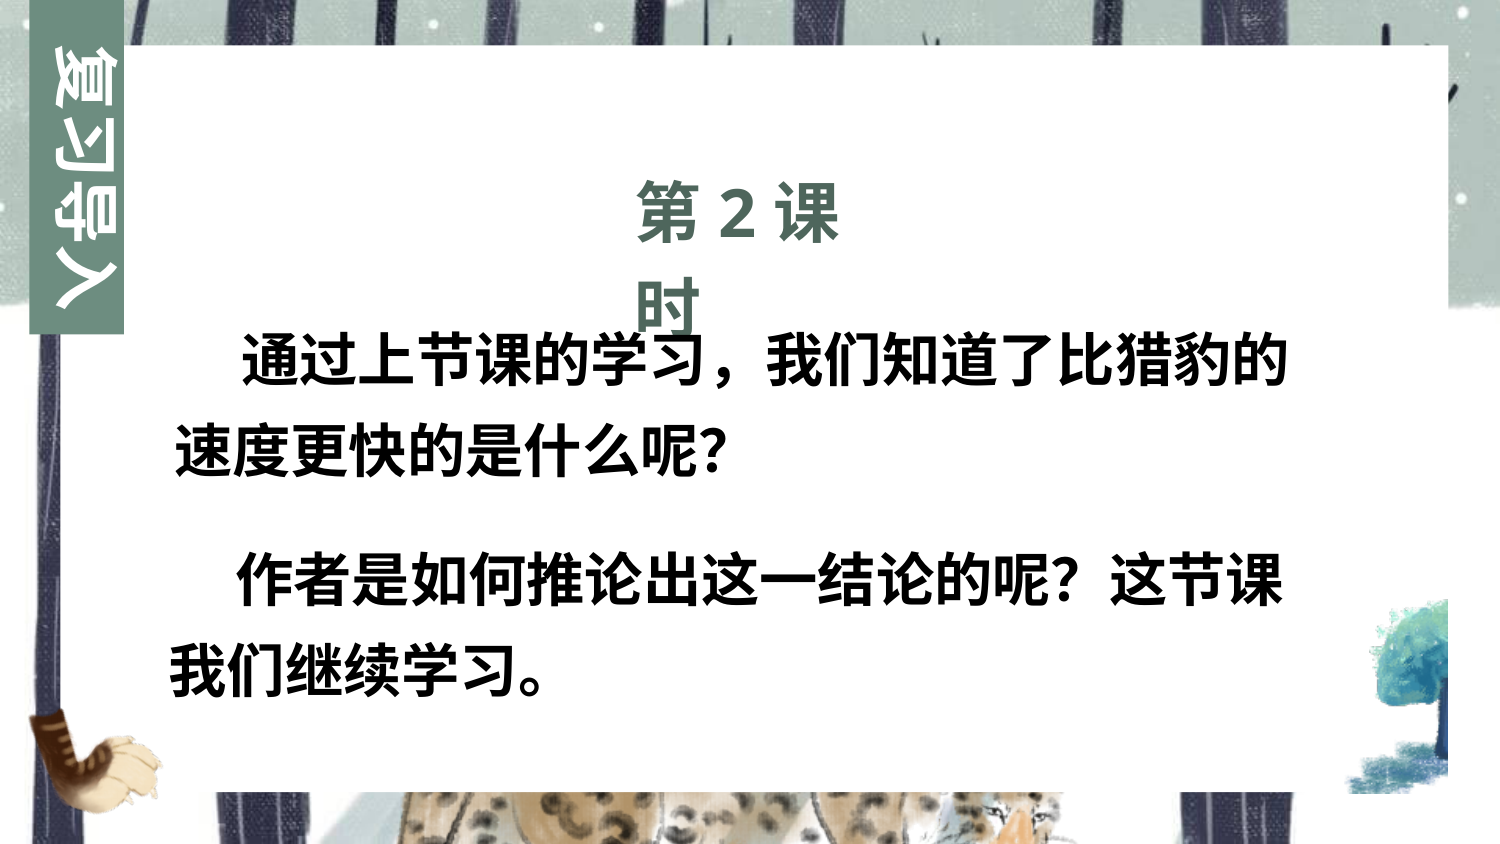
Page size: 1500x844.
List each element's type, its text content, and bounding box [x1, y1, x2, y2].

picture [0, 0, 1500, 844]
text_box 通过上节课的学习，我们知道了比猎豹的速度更快的是什么呢？ [159, 294, 1341, 492]
text_box 复习导入 [24, 0, 136, 356]
text_box 第2课时 [620, 147, 892, 294]
text_box 作者是如何推论出这一结论的呢？这节课我们继续学习。 [153, 514, 1335, 712]
